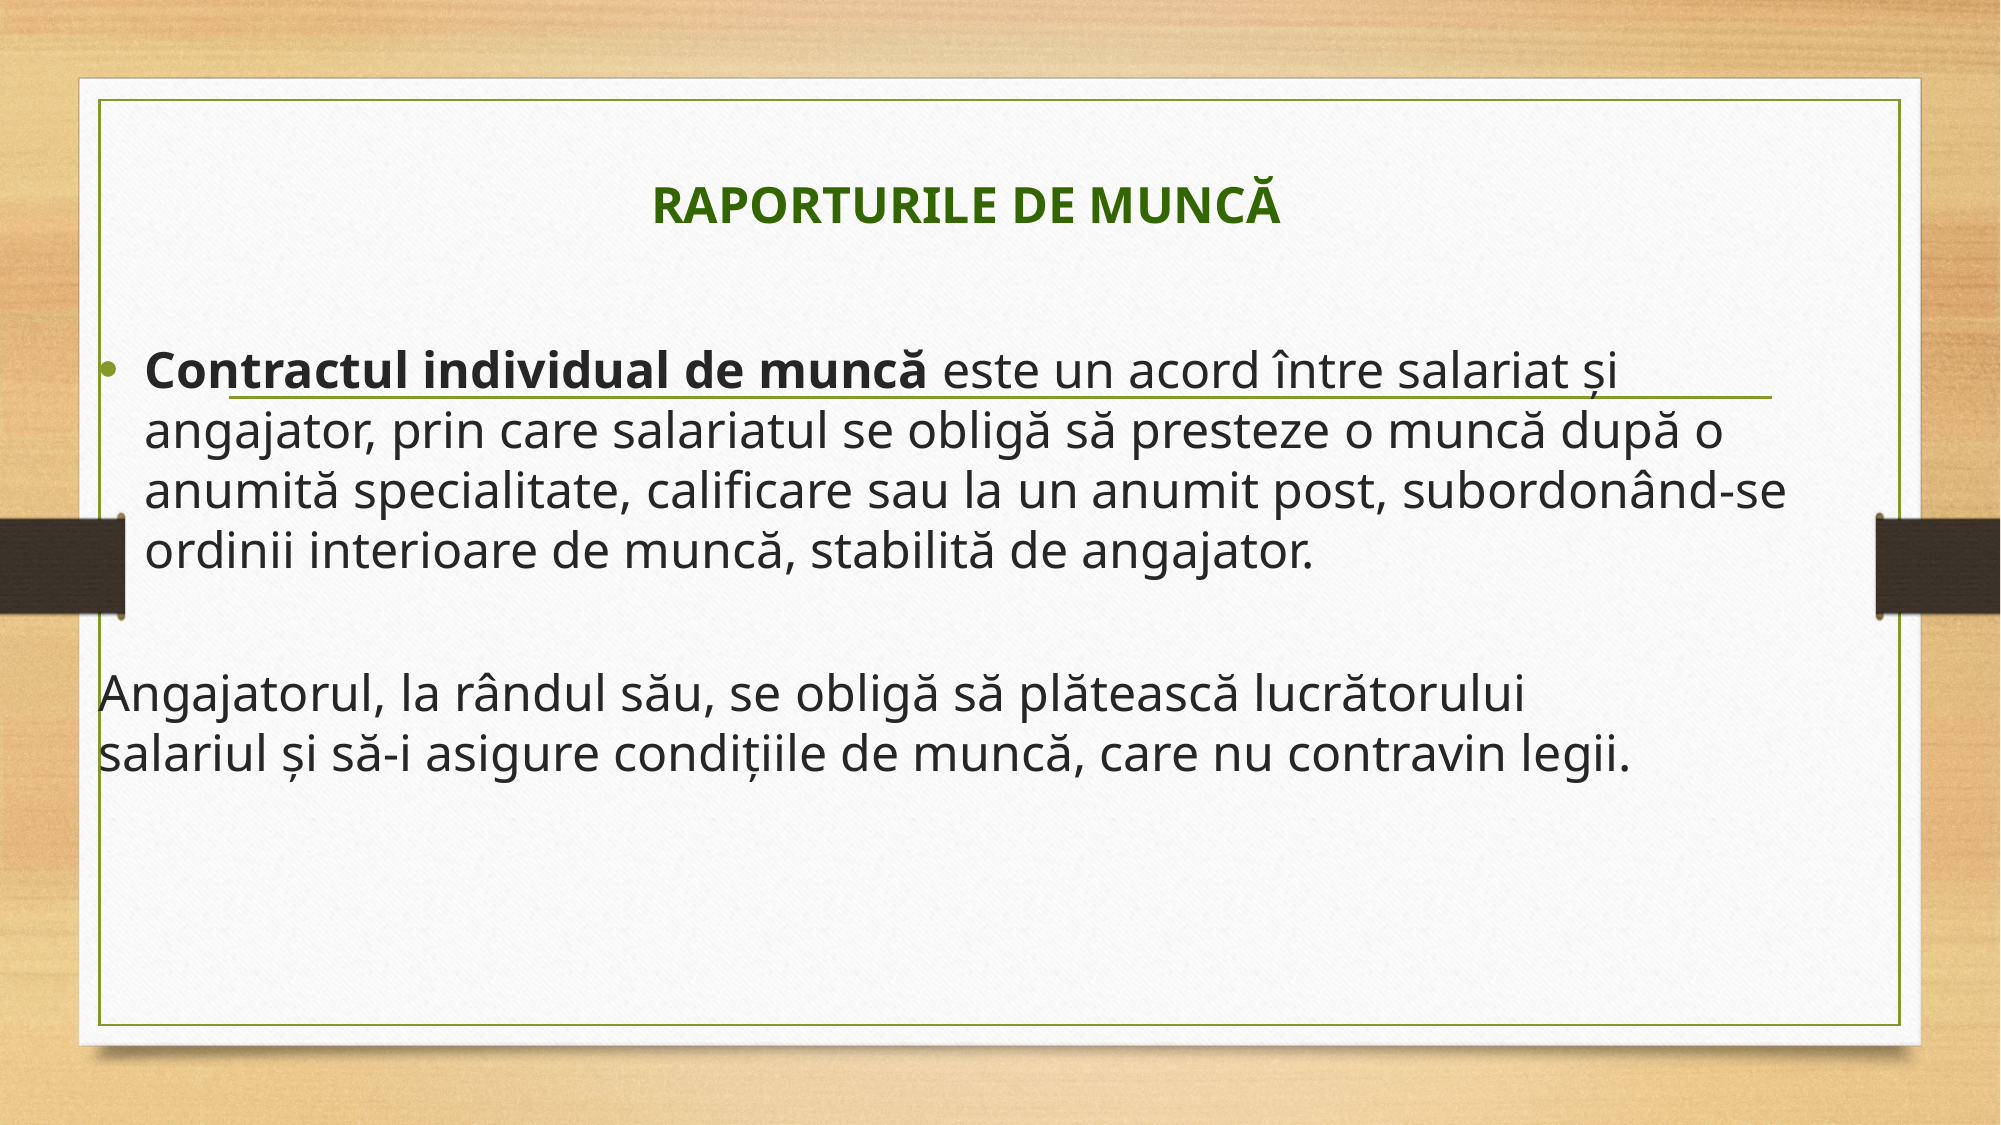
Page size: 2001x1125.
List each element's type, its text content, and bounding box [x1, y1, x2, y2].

picture [0, 0, 2001, 1125]
list RAPORTURILE DE MUNCĂ Contractul individual de muncă este un acord între salariat şi angajator, prin care salariatul se obligă să presteze o muncă după o anumită specialitate, calificare sau la un anumit post, subordonând-se ordinii interioare de muncă, stabilită de angajator. Angajatorul, la rândul său, se obligă să plătească lucrătorului salariul şi să-i asigure condiţiile de muncă, care nu contravin legii. [83, 166, 1863, 1082]
